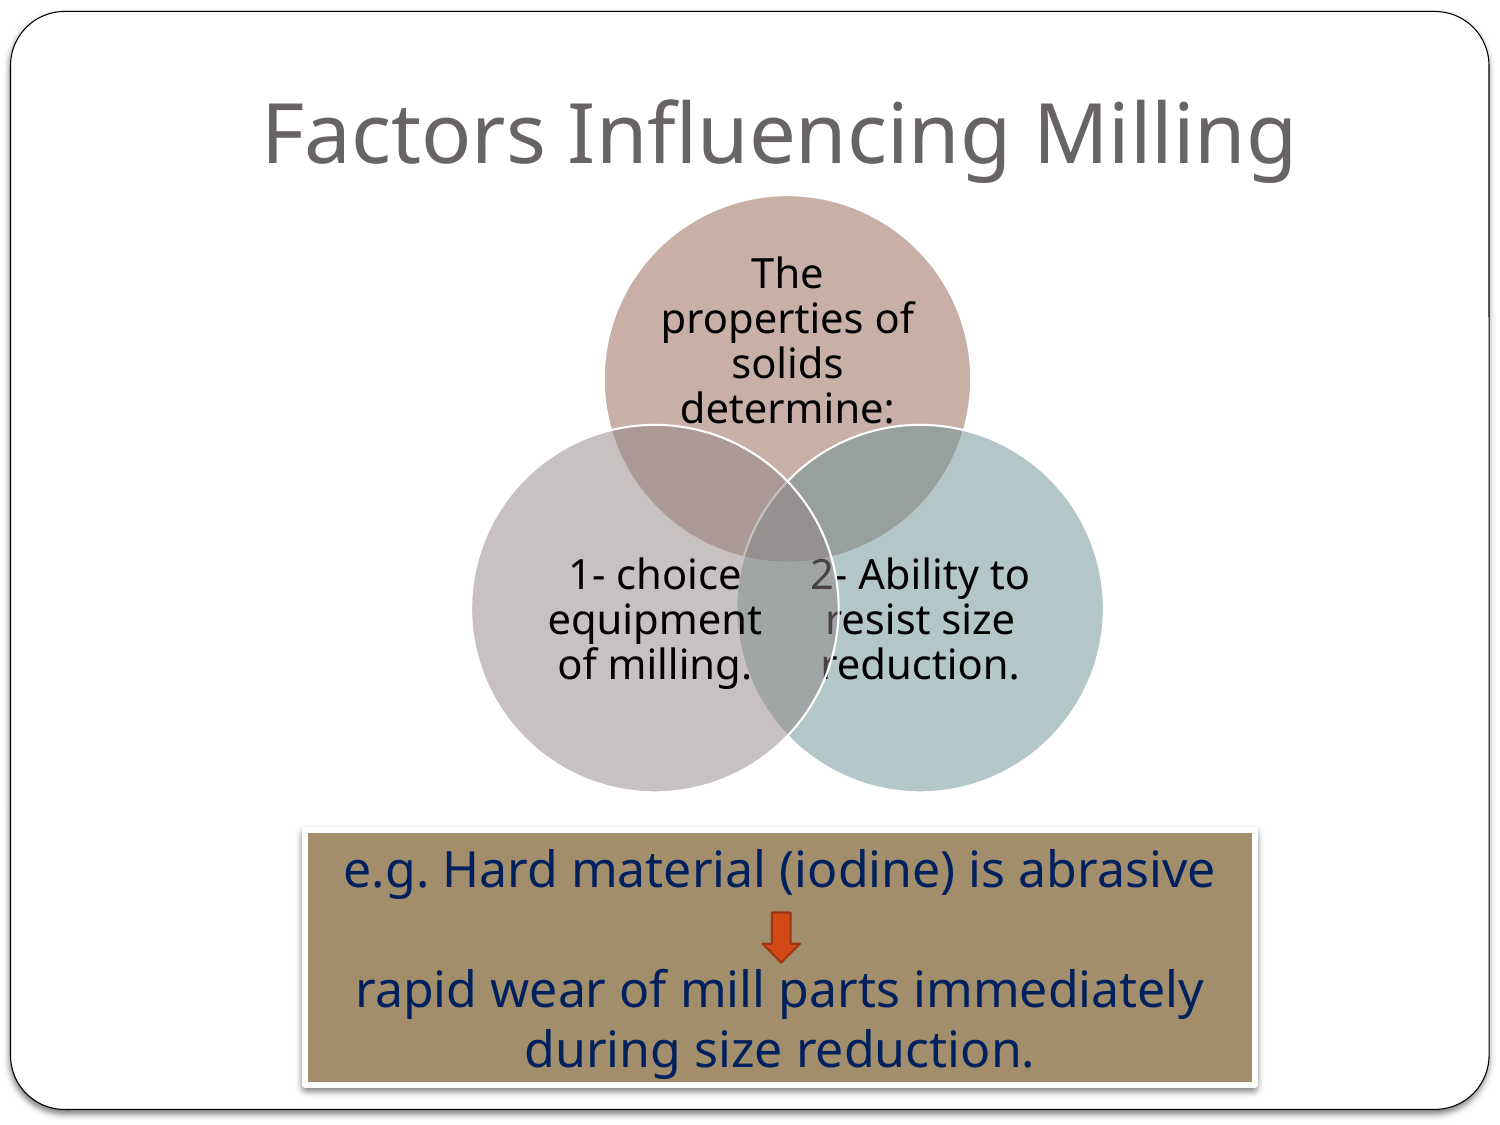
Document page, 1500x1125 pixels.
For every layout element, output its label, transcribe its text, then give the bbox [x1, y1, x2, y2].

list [149, 187, 1426, 801]
title Factors Influencing Milling [142, 50, 1418, 196]
text_box [761, 911, 801, 964]
text_box e.g. Hard material (iodine) is abrasive rapid wear of mill parts immediately during size reduction. [302, 827, 1258, 1088]
